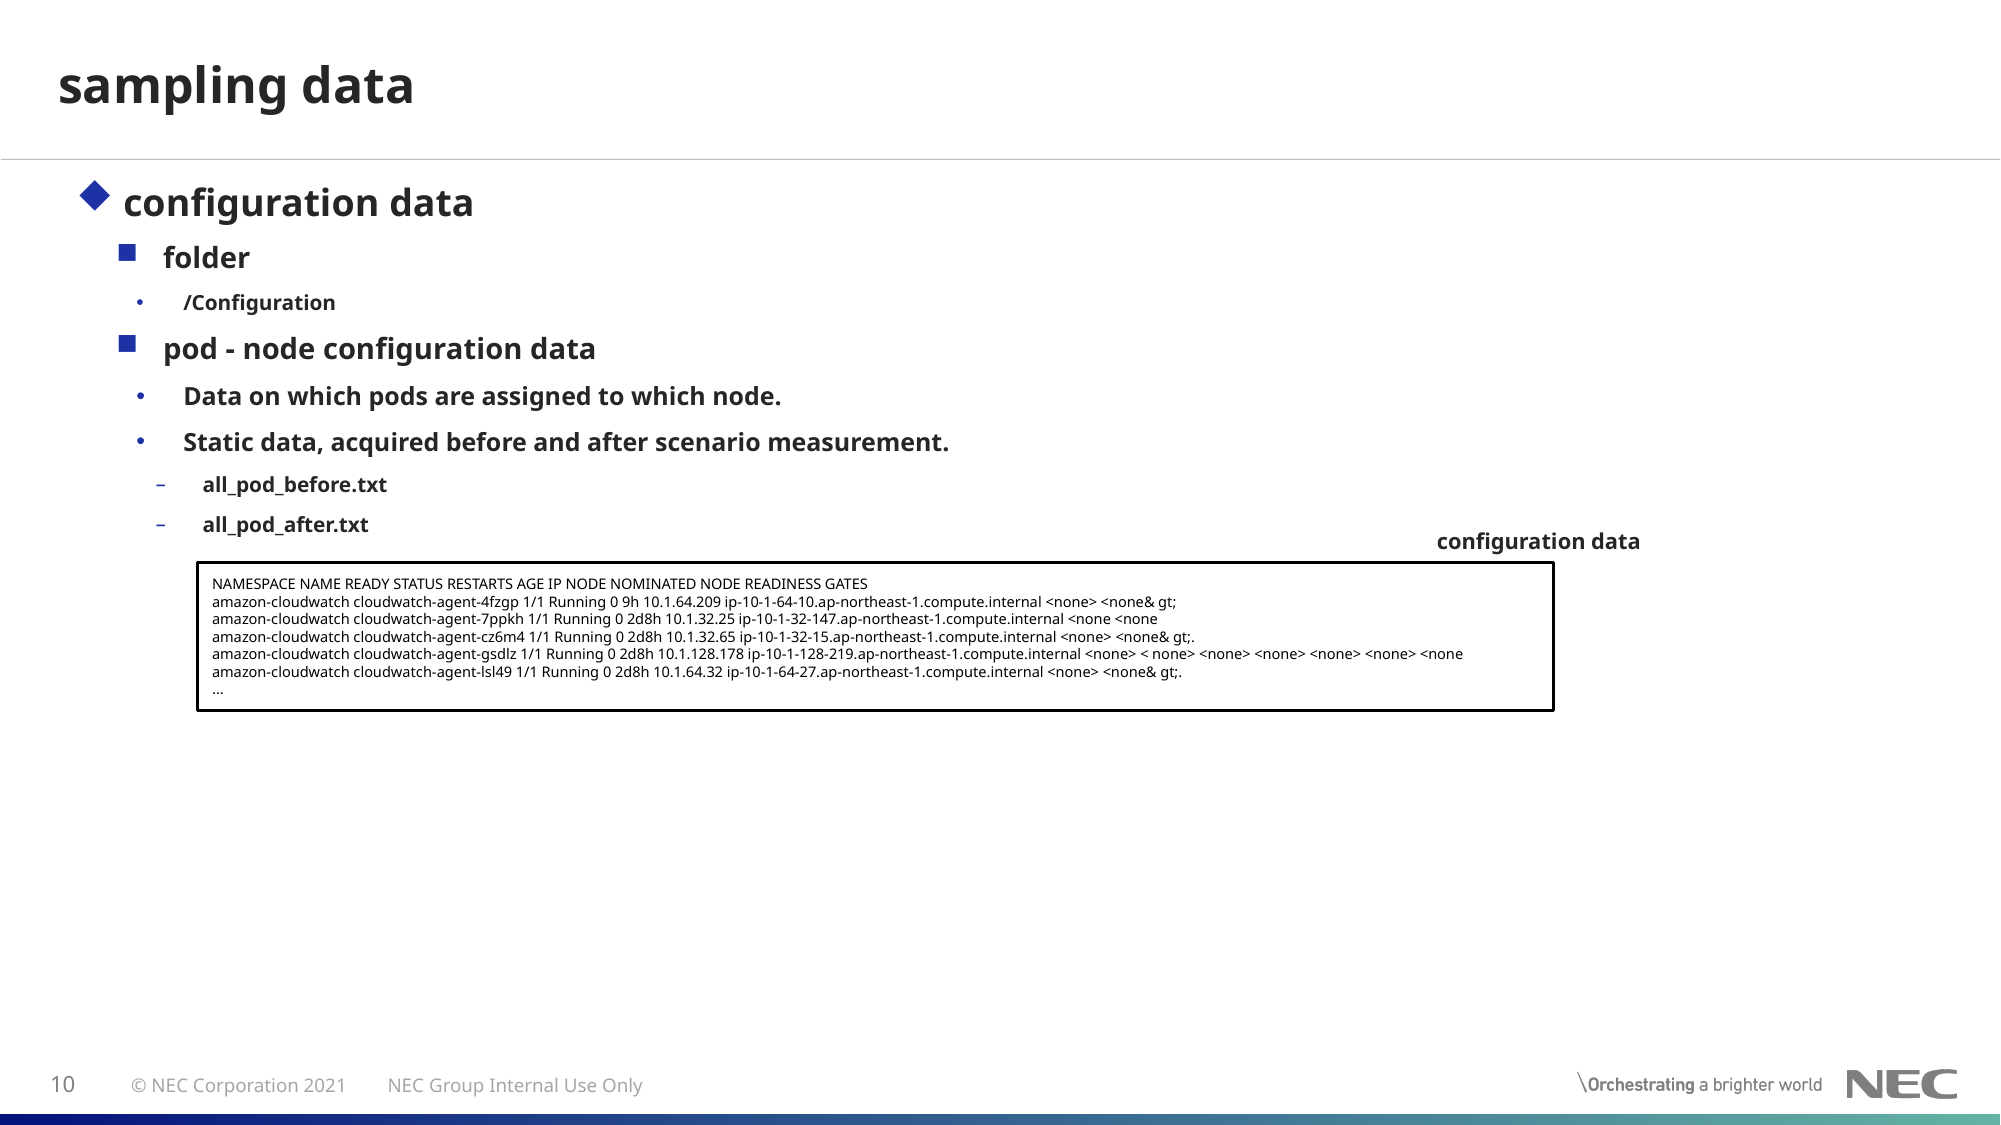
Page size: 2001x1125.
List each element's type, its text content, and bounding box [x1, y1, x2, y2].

text_box NAMESPACE NAME READY STATUS RESTARTS AGE IP NODE NOMINATED NODE READINESS GATES amazon-cloudwatch cloudwatch-agent-4fzgp 1/1 Running 0 9h 10.1.64.209 ip-10-1-64-10.ap-northeast-1.compute.internal <none> <none& gt; amazon-cloudwatch cloudwatch-agent-7ppkh 1/1 Running 0 2d8h 10.1.32.25 ip-10-1-32-147.ap-northeast-1.compute.internal <none <none amazon-cloudwatch cloudwatch-agent-cz6m4 1/1 Running 0 2d8h 10.1.32.65 ip-10-1-32-15.ap-northeast-1.compute.internal <none> <none& gt;. amazon-cloudwatch cloudwatch-agent-gsdlz 1/1 Running 0 2d8h 10.1.128.178 ip-10-1-128-219.ap-northeast-1.compute.internal <none> < none> <none> <none> <none> <none> <none amazon-cloudwatch cloudwatch-agent-lsl49 1/1 Running 0 2d8h 10.1.64.32 ip-10-1-64-27.ap-northeast-1.compute.internal <none> <none& gt;. ... [196, 561, 1555, 712]
title sampling data [43, 33, 1957, 135]
text_box configuration data folder /Configuration pod - node configuration data Data on which pods are assigned to which node. Static data, acquired before and after scenario measurement. all_pod_before.txt all_pod_after.txt [43, 166, 1957, 1012]
picture [0, 0, 2001, 1125]
text_box configuration data [1422, 520, 1664, 562]
